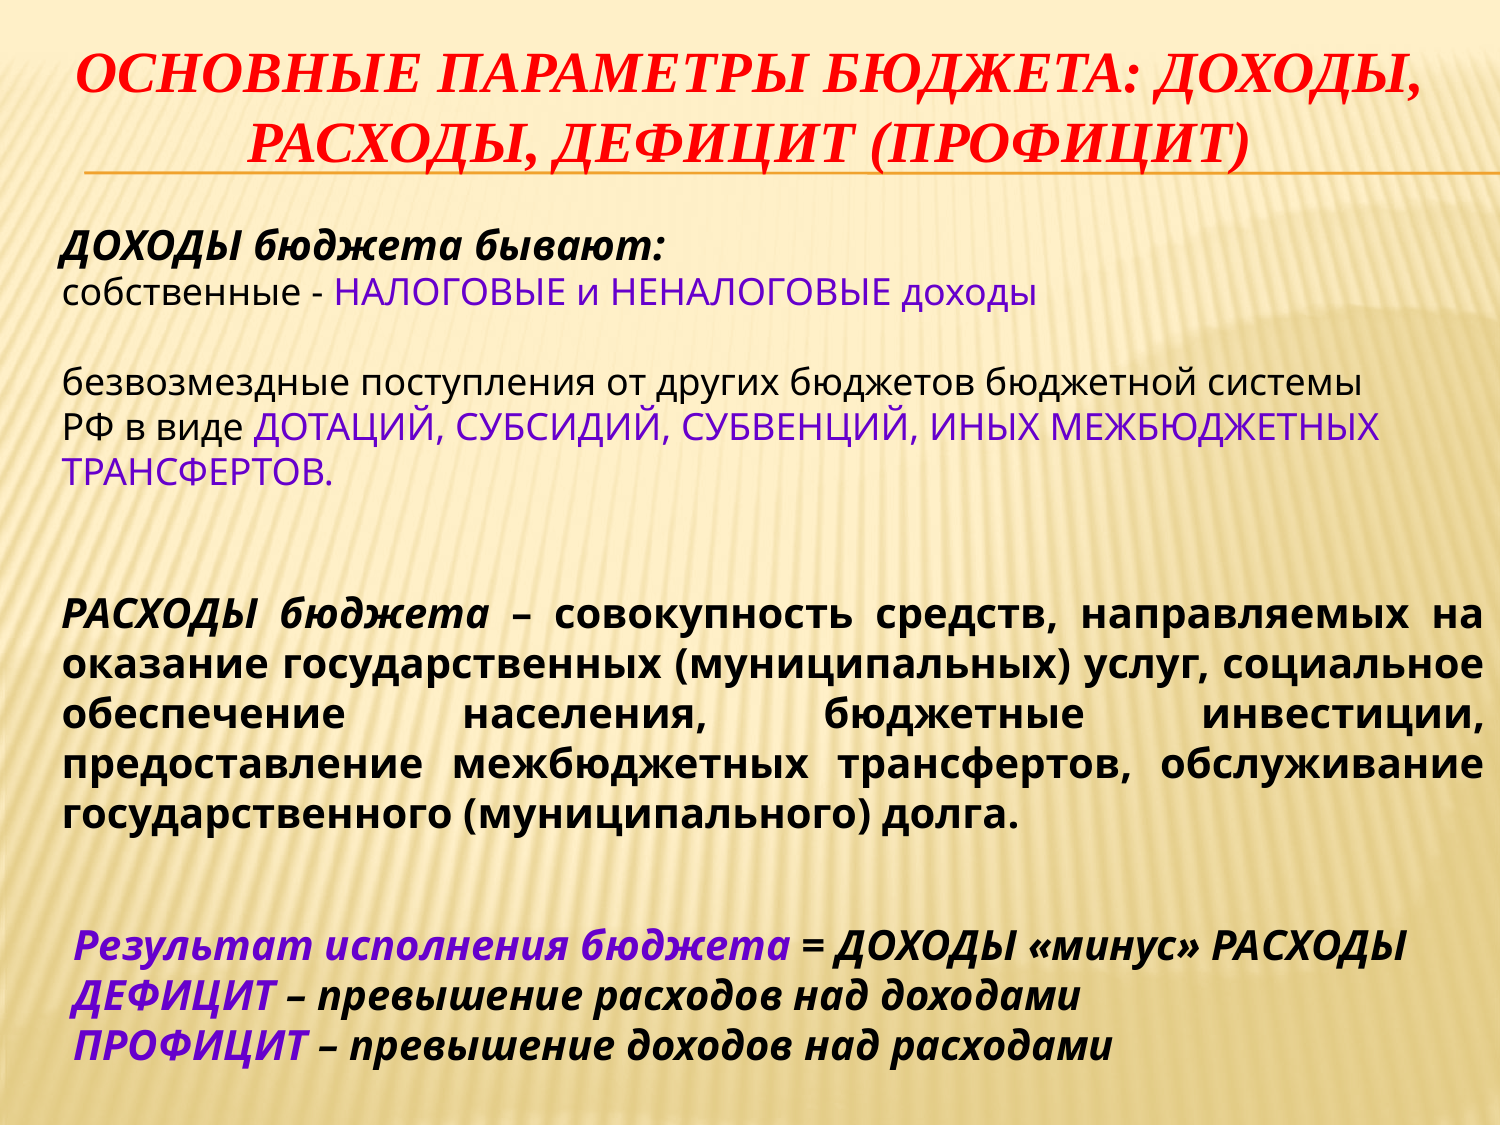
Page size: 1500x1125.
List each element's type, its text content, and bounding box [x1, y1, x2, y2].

text_box Результат исполнения бюджета = ДОХОДЫ «минус» РАСХОДЫ ДЕФИЦИТ – превышение расходов над доходами ПРОФИЦИТ – превышение доходов над расходами [58, 866, 1465, 1077]
text_box РАСХОДЫ бюджета – совокупность средств, направляемых на оказание государственных (муниципальных) услуг, социальное обеспечение населения, бюджетные инвестиции, предоставление межбюджетных трансфертов, обслуживание государственного (муниципального) долга. [46, 539, 1500, 844]
title ОСНОВНЫЕ ПАРАМЕТРЫ БЮДЖЕТА: ДОХОДЫ, РАСХОДЫ, ДЕФИЦИТ (ПРОФИЦИТ) [0, 35, 1500, 174]
text_box ДОХОДЫ бюджета бывают: собственные - НАЛОГОВЫЕ и НЕНАЛОГОВЫЕ доходы безвозмездные поступления от других бюджетов бюджетной системы РФ в виде ДОТАЦИЙ, СУБСИДИЙ, СУБВЕНЦИЙ, ИНЫХ МЕЖБЮДЖЕТНЫХ ТРАНСФЕРТОВ. [46, 210, 1442, 501]
